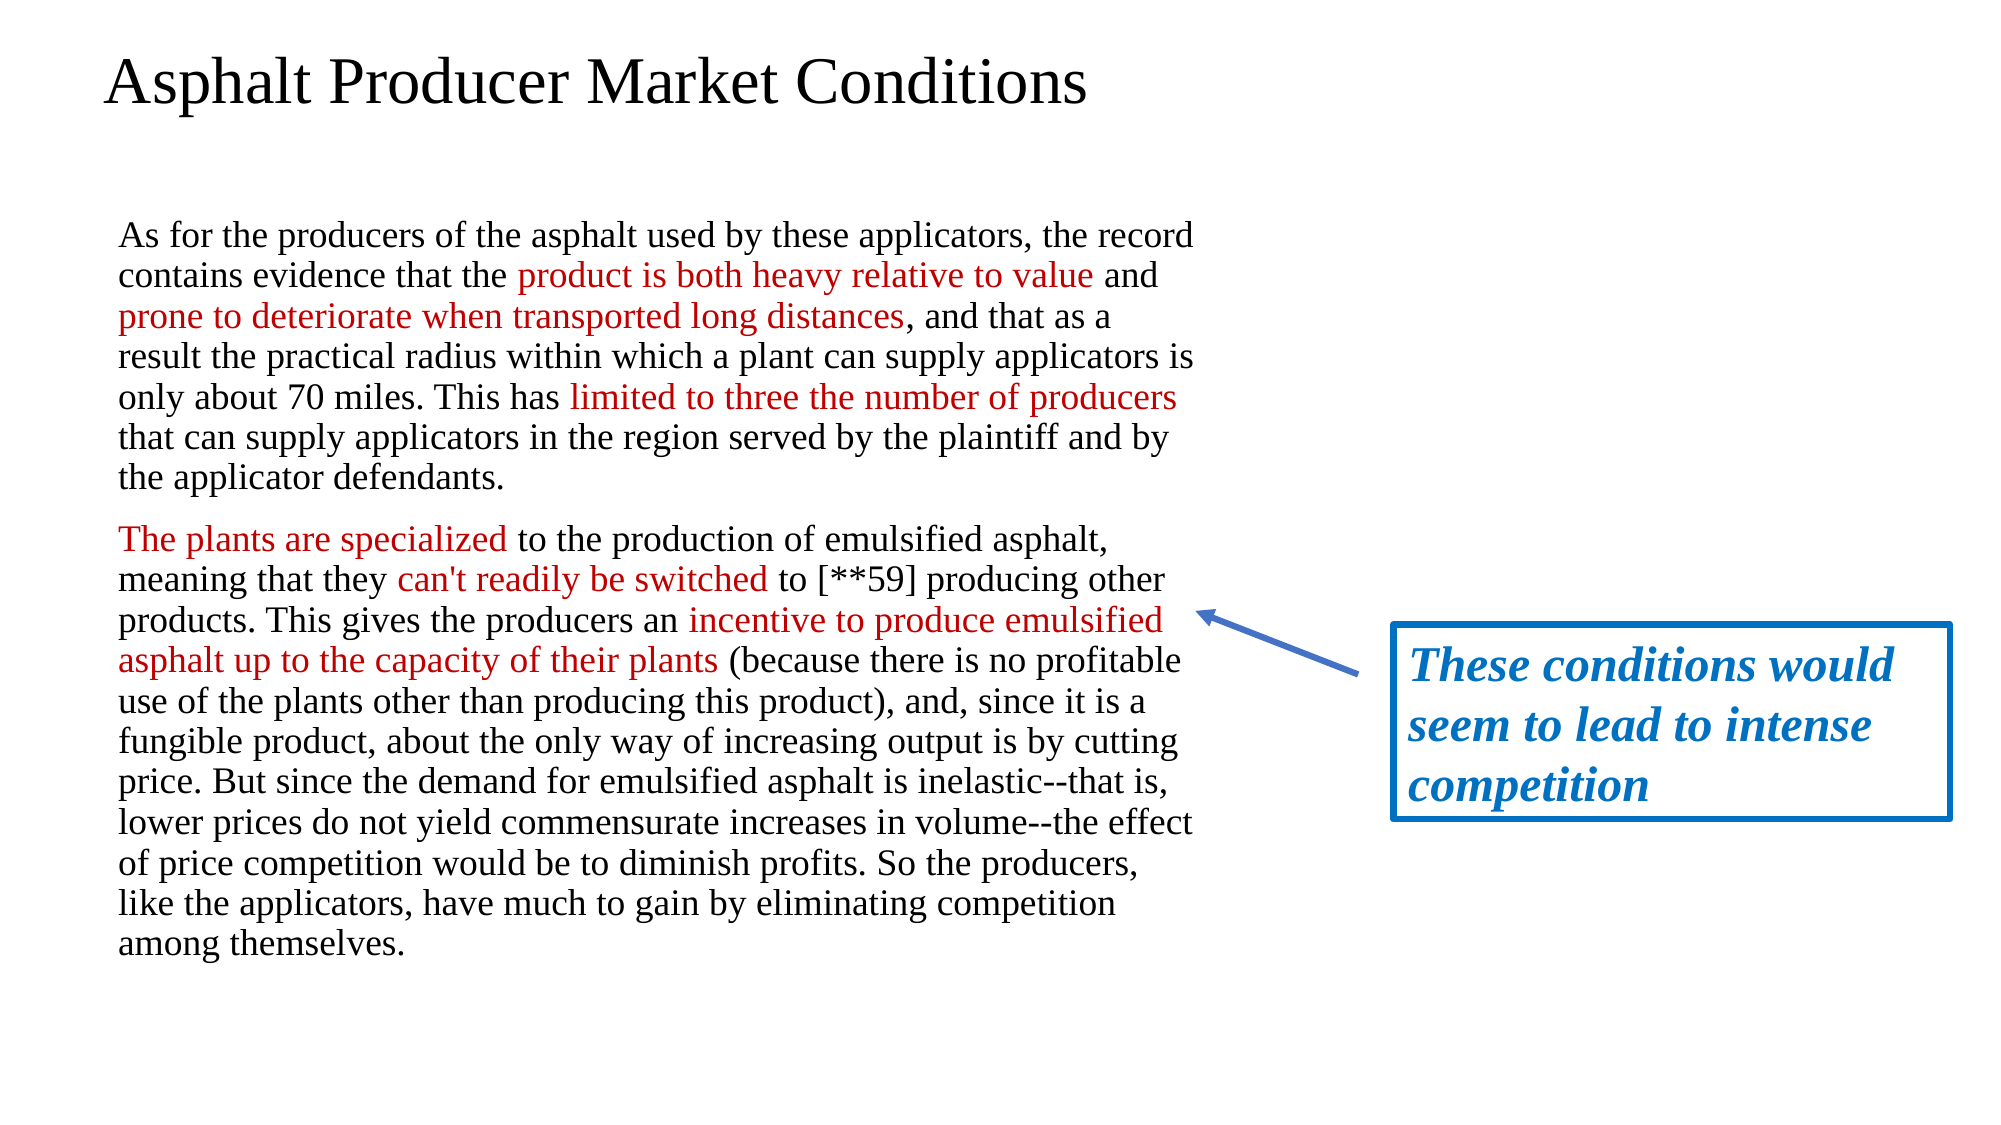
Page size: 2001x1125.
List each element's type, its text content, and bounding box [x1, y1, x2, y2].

title Asphalt Producer Market Conditions [89, 0, 1814, 192]
list As for the producers of the asphalt used by these applicators, the record contains evidence that the product is both heavy relative to value and prone to deteriorate when transported long distances, and that as a result the practical radius within which a plant can supply applicators is only about 70 miles. This has limited to three the number of producers that can supply applicators in the region served by the plaintiff and by the applicator defendants. The plants are specialized to the production of emulsified asphalt, meaning that they can't readily be switched to [**59] producing other products. This gives the producers an incentive to produce emulsified asphalt up to the capacity of their plants (because there is no profitable use of the plants other than producing this product), and, since it is a fungible product, about the only way of increasing output is by cutting price. But since the demand for emulsified asphalt is inelastic--that is, lower prices do not yield commensurate increases in volume--the effect of price competition would be to diminish profits. So the producers, like the applicators, have much to gain by eliminating competition among themselves. [103, 207, 1218, 1043]
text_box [1195, 610, 1359, 675]
text_box These conditions would seem to lead to intense competition [1393, 624, 1951, 820]
